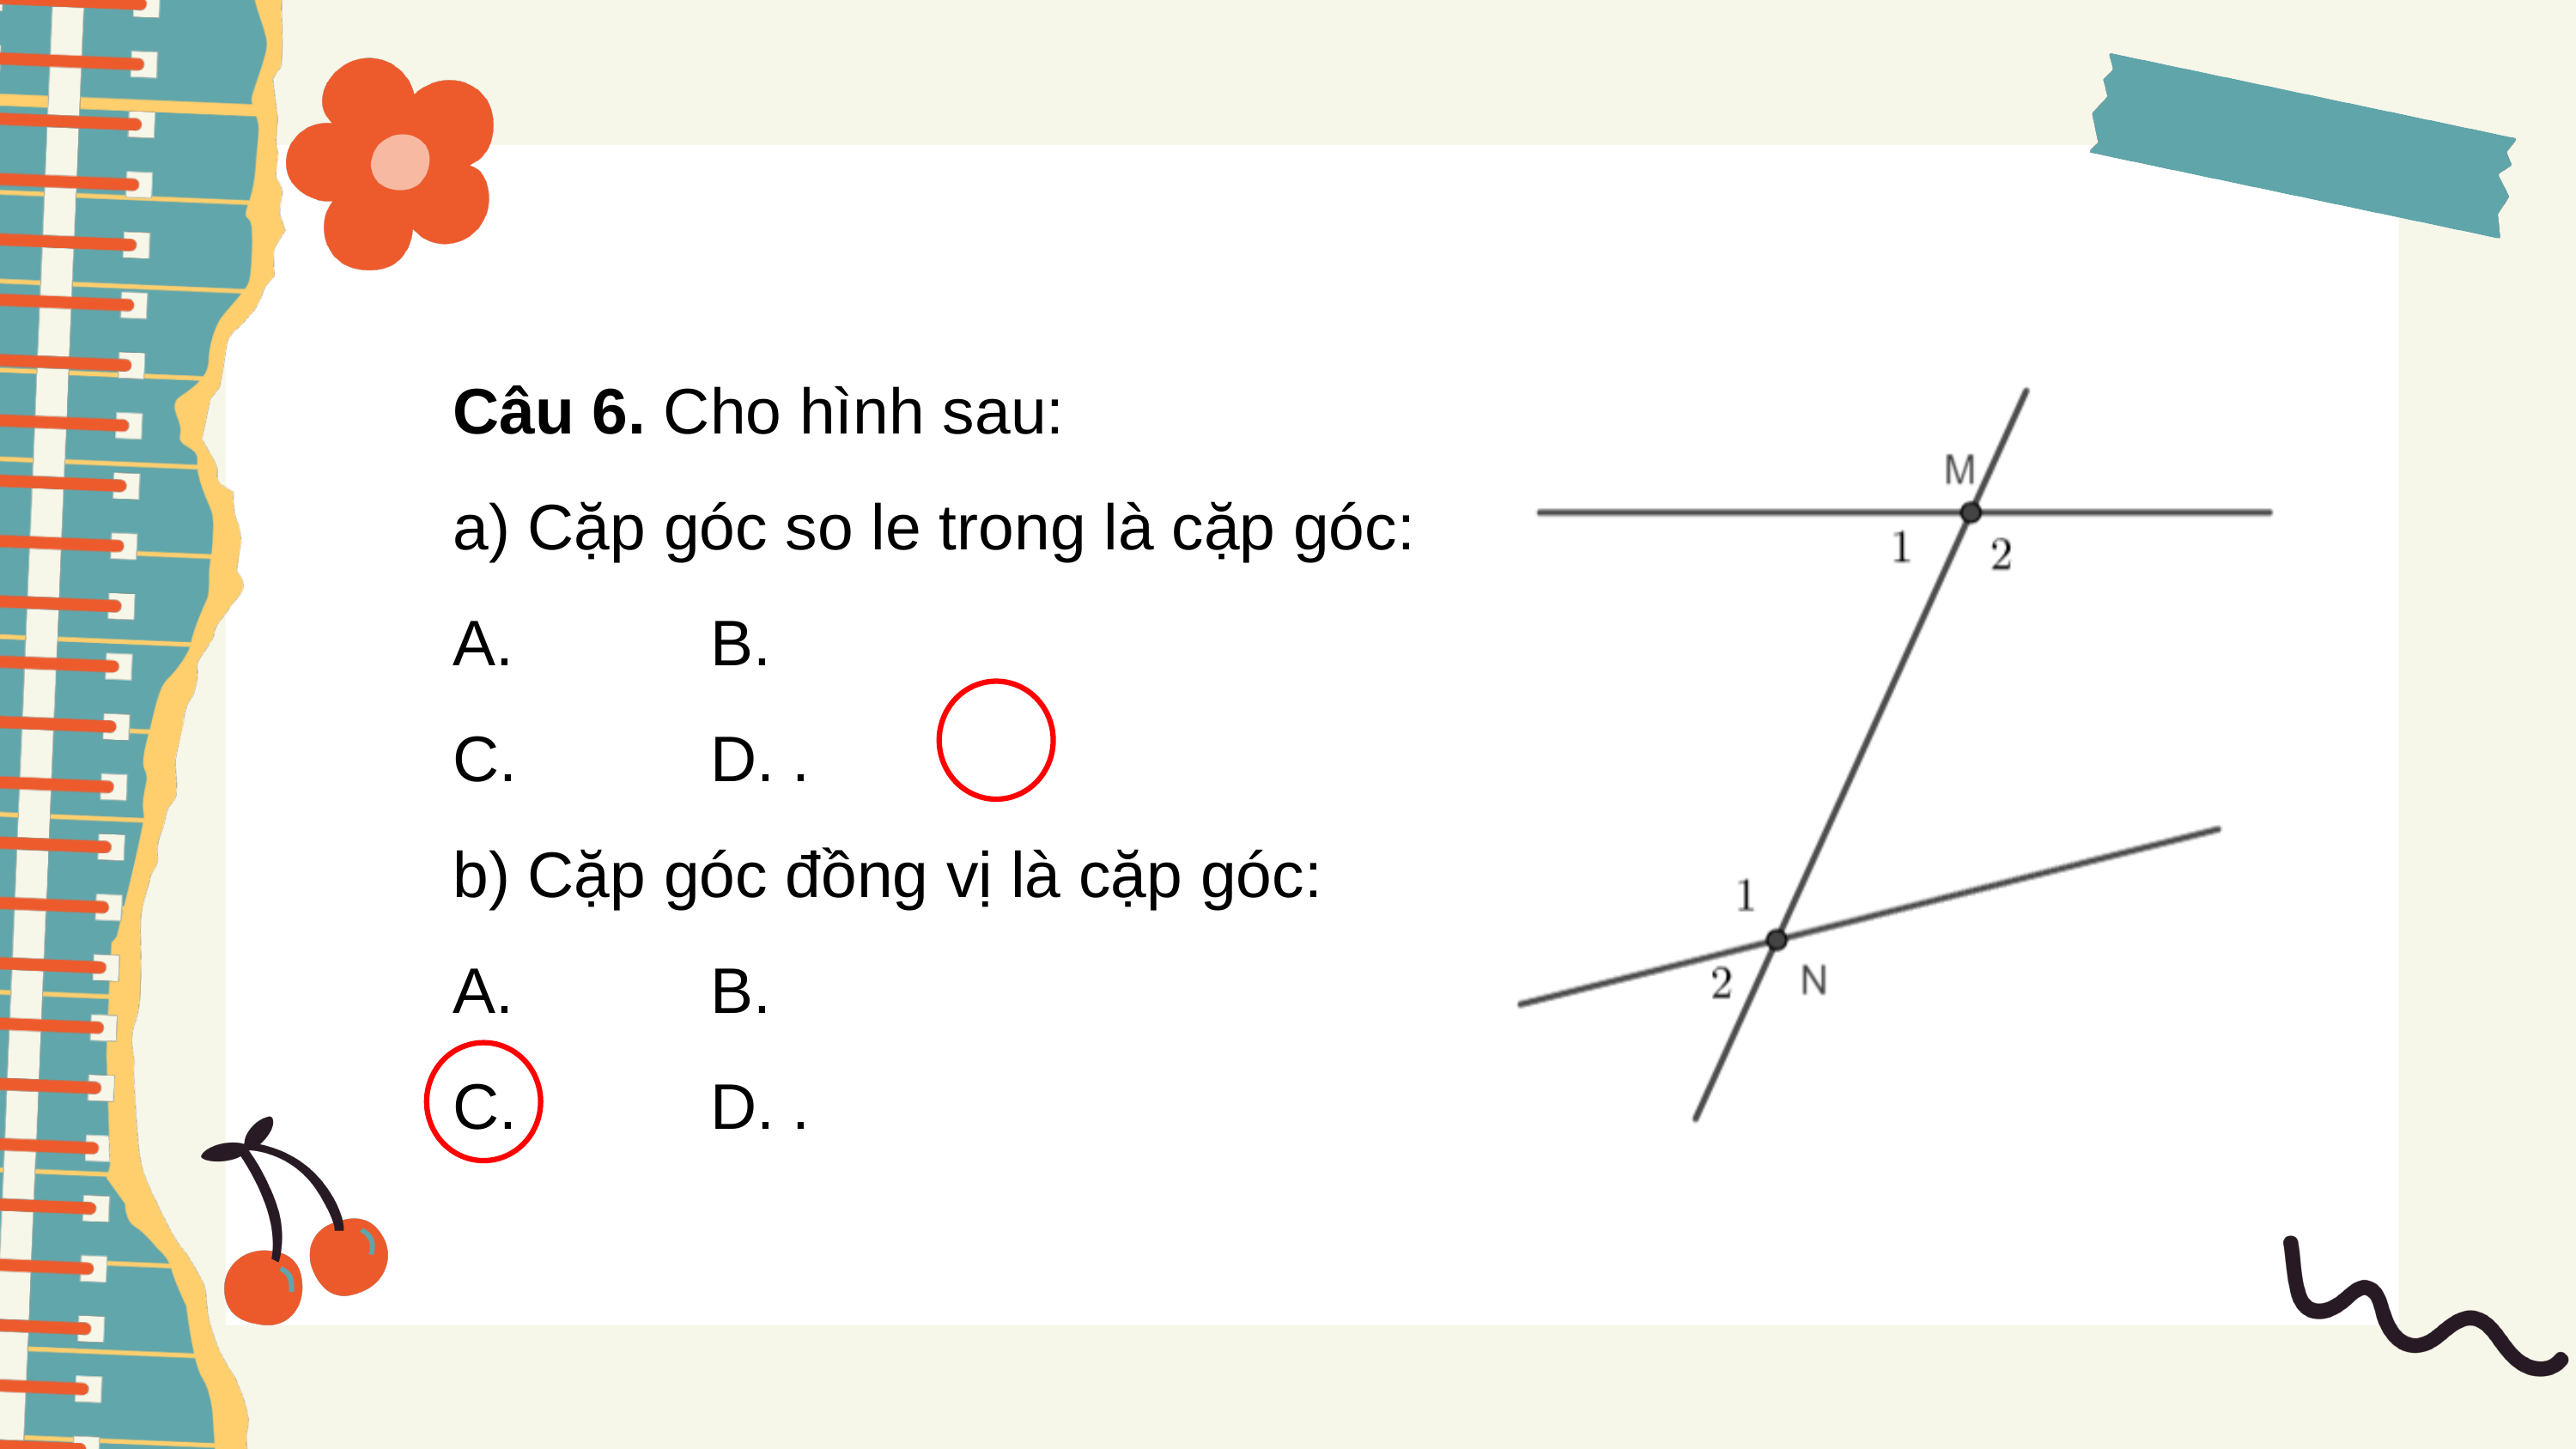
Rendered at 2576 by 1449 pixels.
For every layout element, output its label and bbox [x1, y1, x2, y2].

text_box [939, 681, 1054, 800]
text_box [290, 144, 2399, 1325]
picture [0, 0, 495, 1449]
text_box [426, 1042, 541, 1161]
picture [1427, 318, 2306, 1151]
picture [2085, 52, 2520, 239]
picture [2269, 1155, 2576, 1449]
